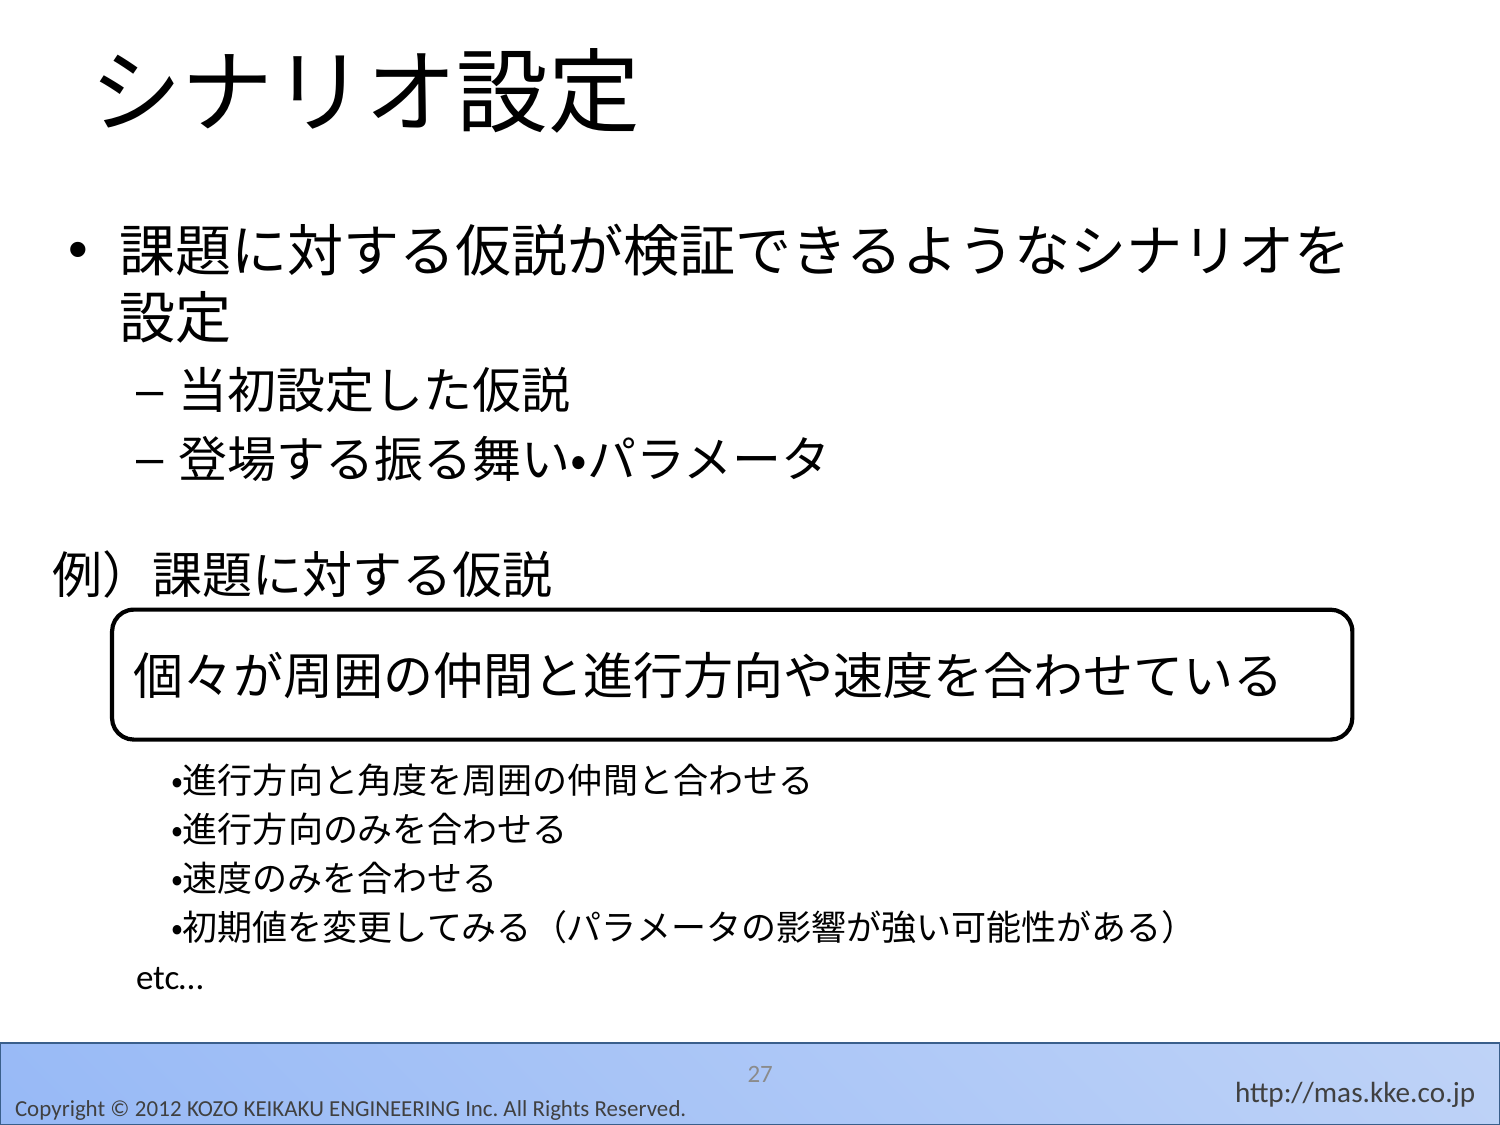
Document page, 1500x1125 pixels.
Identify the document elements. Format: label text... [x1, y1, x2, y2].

list 課題に対する仮説が検証できるようなシナリオを設定 当初設定した仮説 登場する振る舞い・パラメータ ・進行方向と角度を周囲の仲間と合わせる ・進行方向のみを合わせる ・速度のみを合わせる ・初期値を変更してみる（パラメータの影響が強い可能性がある） etc… [53, 208, 1404, 1012]
text_box 個々が周囲の仲間と進行方向や速度を合わせている [109, 607, 1355, 742]
footer Copyright © 2012 KOZO KEIKAKU ENGINEERING Inc. All Rights Reserved. [0, 1088, 988, 1125]
slide_number 27 [653, 1042, 868, 1103]
title シナリオ設定 [75, 19, 1425, 159]
text_box 例）課題に対する仮説 [37, 535, 567, 611]
